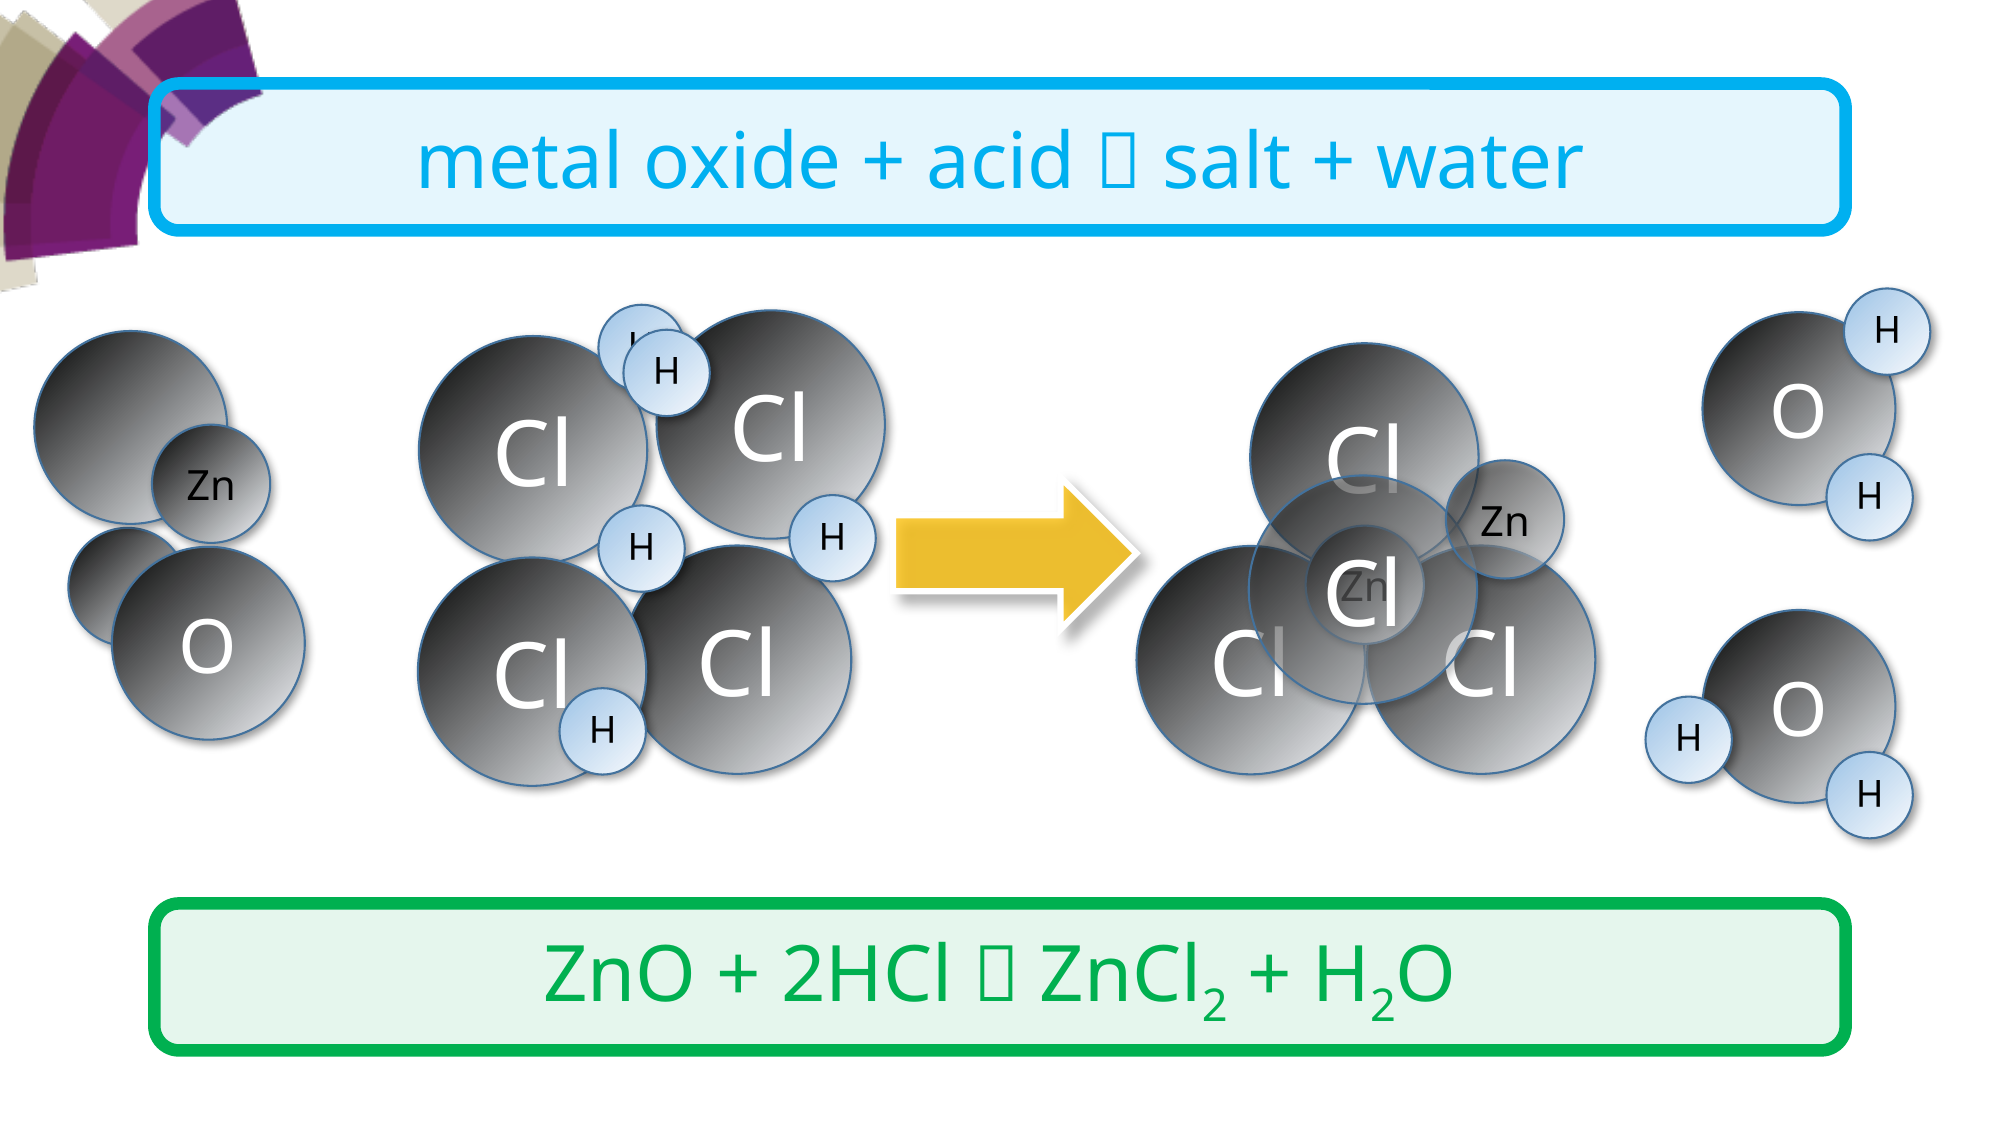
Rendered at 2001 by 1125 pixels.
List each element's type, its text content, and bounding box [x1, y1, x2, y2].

text_box ZnO + 2HCl  ZnCl2 + H2O [153, 902, 1847, 1052]
picture [0, 0, 278, 302]
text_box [417, 304, 885, 786]
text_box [1645, 288, 1931, 839]
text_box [1136, 343, 1596, 775]
text_box [891, 473, 1136, 634]
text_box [34, 330, 305, 740]
text_box metal oxide + acid  salt + water [153, 82, 1847, 232]
